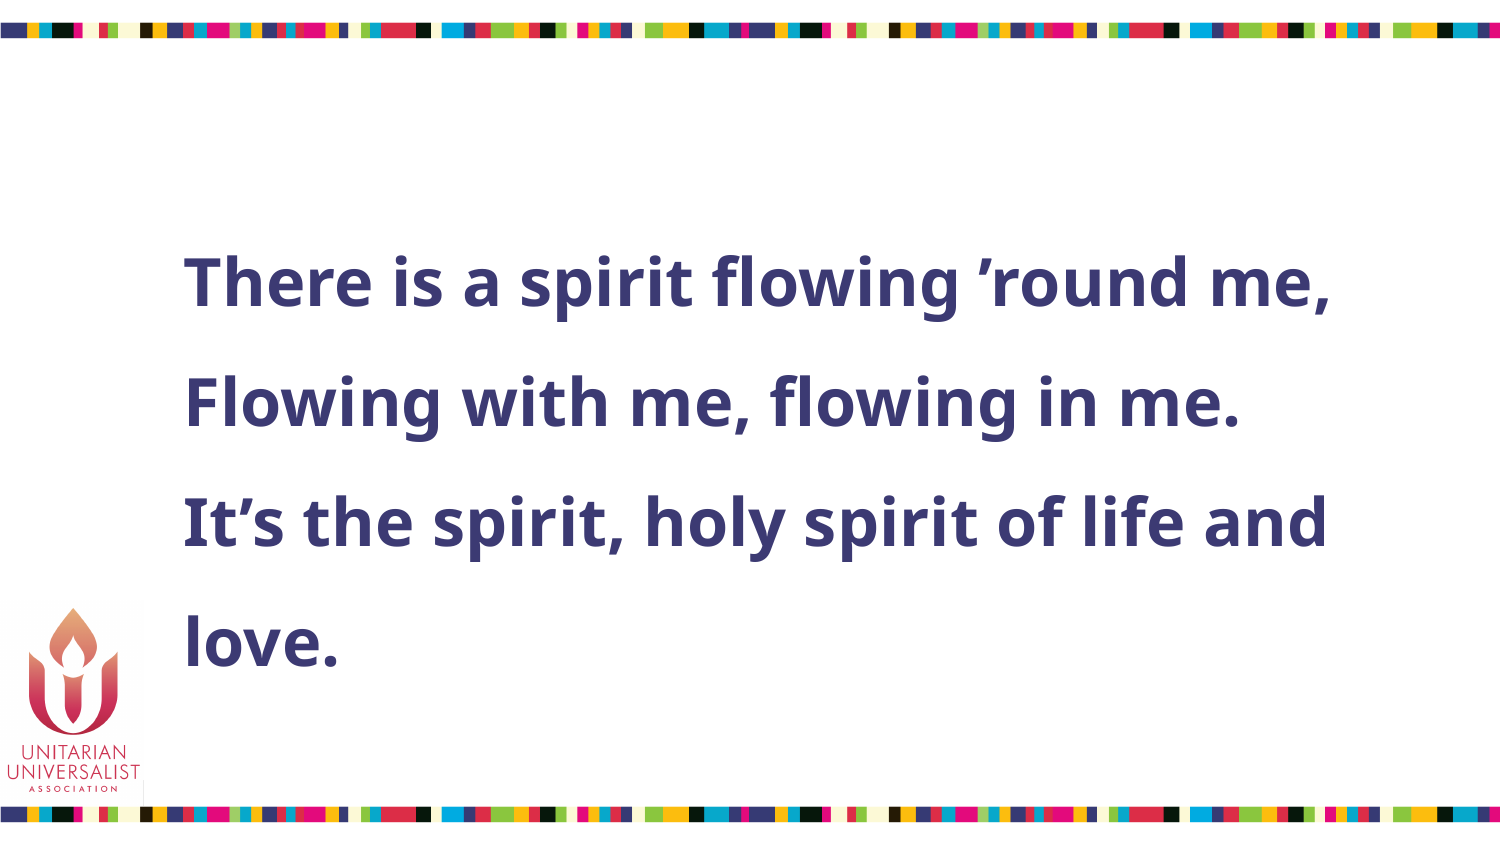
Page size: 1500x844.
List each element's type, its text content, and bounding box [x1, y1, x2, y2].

text_box There is a spirit flowing ’round me, Flowing with me, flowing in me. It’s the spirit, holy spirit of life and love. [168, 184, 1485, 775]
picture [0, 22, 1500, 40]
picture [0, 600, 1500, 824]
